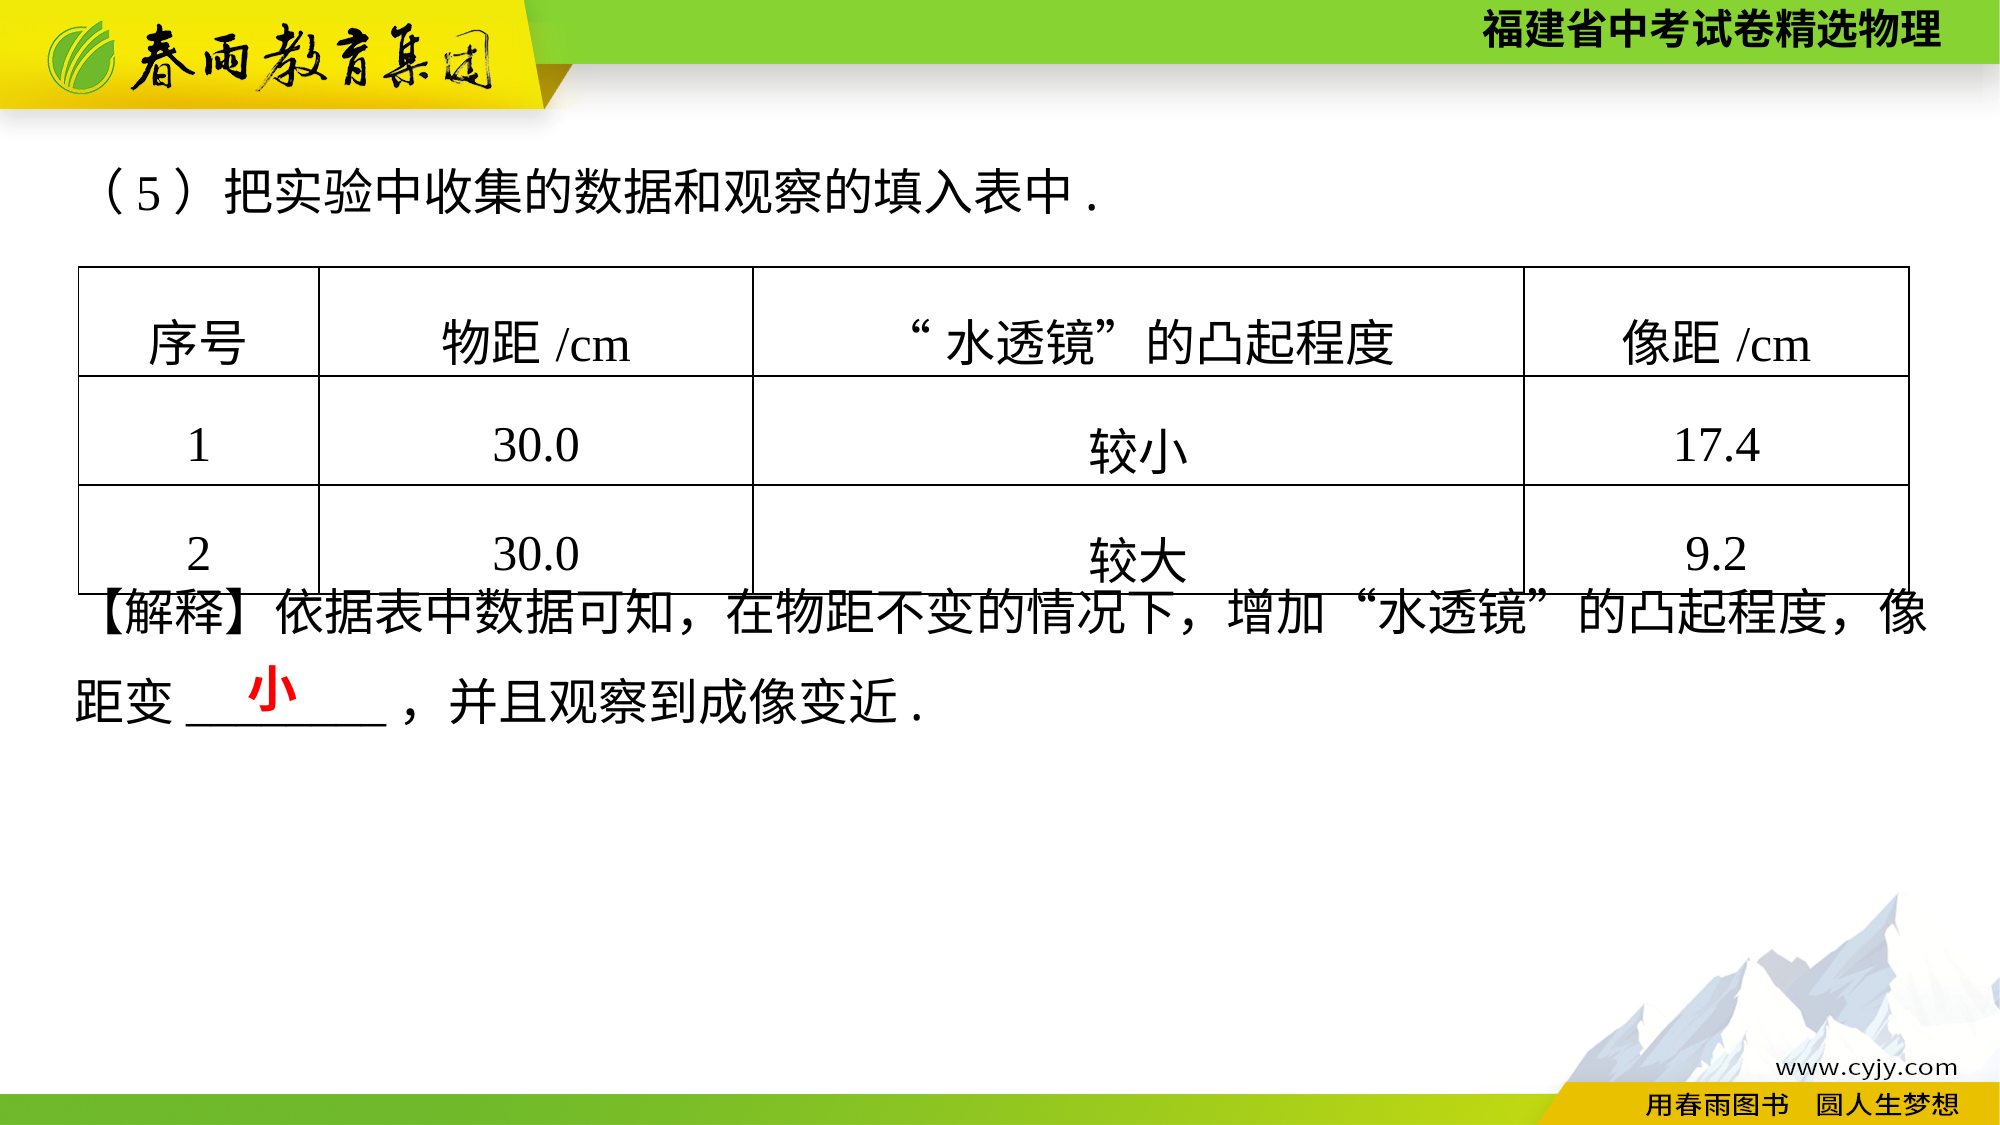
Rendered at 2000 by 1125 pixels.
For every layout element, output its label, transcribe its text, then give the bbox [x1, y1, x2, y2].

table_cell 9.2 [1525, 486, 1908, 542]
table_header 序号 [79, 268, 318, 375]
table_header “水透镜”的凸起程度 [754, 268, 1523, 375]
table_cell 30.0 [320, 377, 752, 484]
picture [0, 0, 2000, 1125]
table_cell 较小 [754, 377, 1523, 484]
table_cell 2 [79, 486, 318, 542]
table_cell 17.4 [1525, 377, 1908, 484]
text_box 小 [232, 650, 313, 725]
table_cell 30.0 [320, 486, 752, 542]
table_cell 较大 [754, 486, 1523, 542]
table_header 物距/cm [320, 268, 752, 375]
text_box 【解释】依据表中数据可知，在物距不变的情况下，增加“水透镜”的凸起程度，像距变________，并且观察到成像变近. [59, 542, 1944, 738]
table_cell 1 [79, 377, 318, 484]
table_header 像距/cm [1525, 268, 1908, 375]
list （5）把实验中收集的数据和观察的填入表中. [59, 122, 1944, 217]
